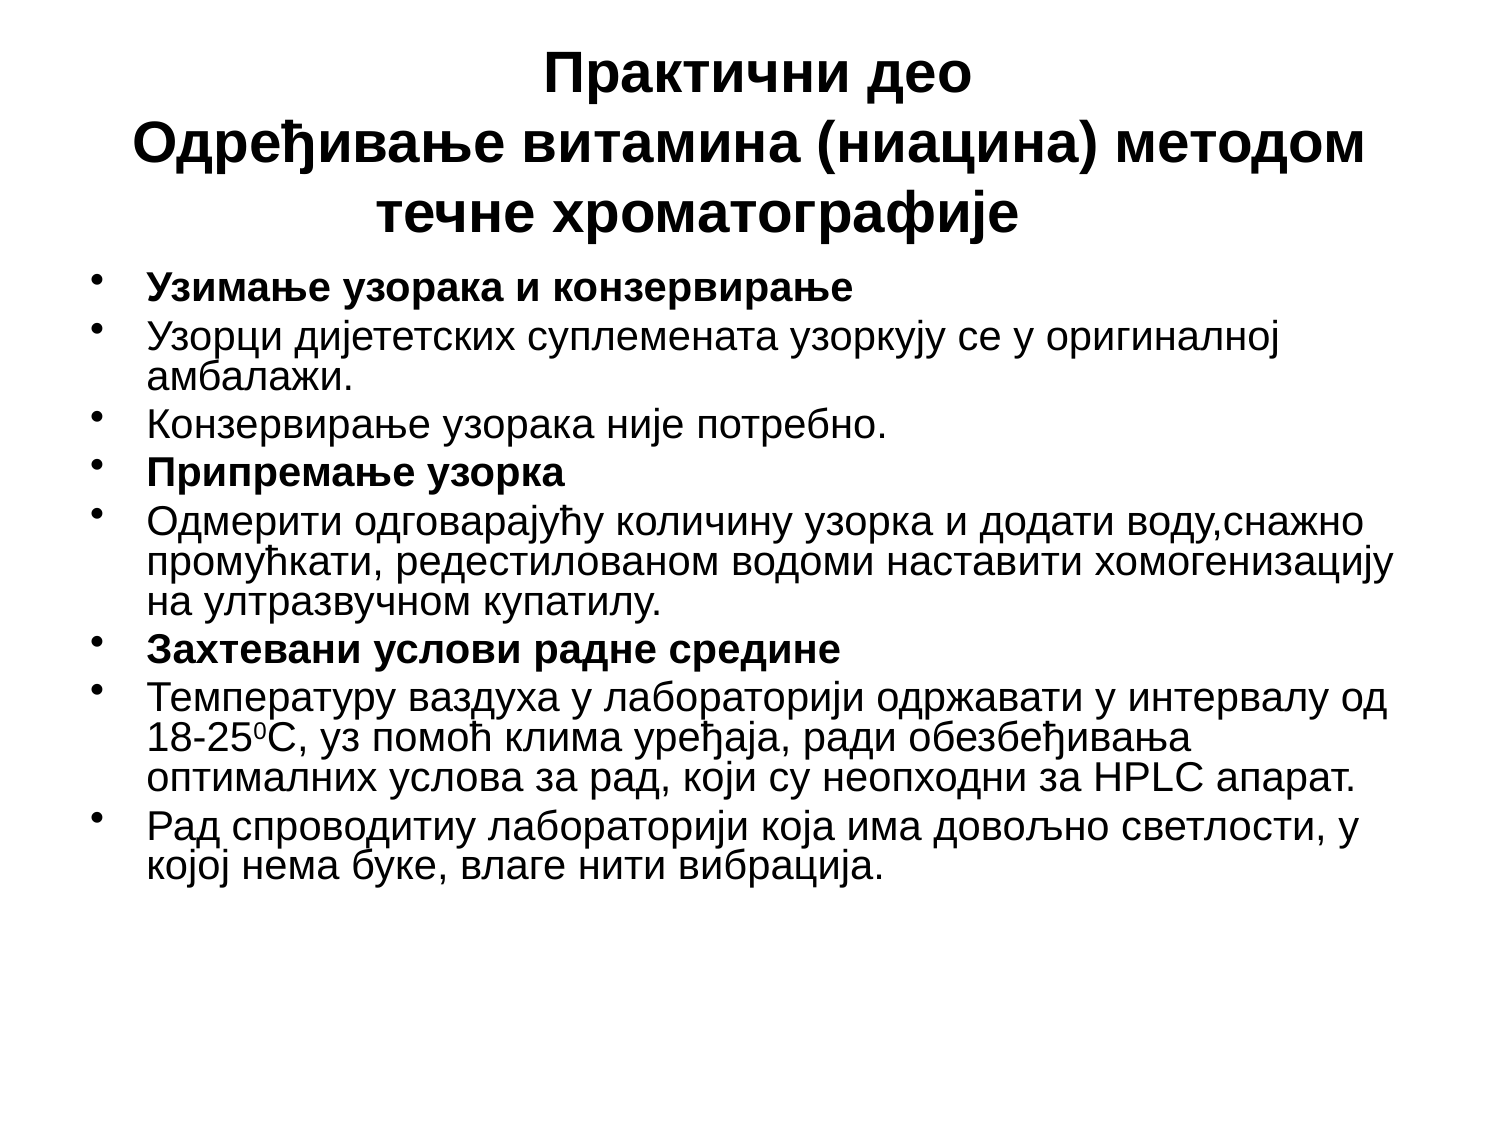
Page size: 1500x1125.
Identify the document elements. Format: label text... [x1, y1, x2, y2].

list Узимање узорака и конзервирање Узорци дијететских суплемената узоркују се у оригиналној амбалажи. Конзервирање узорака није потребно. Припремање узорка Одмерити одговарајућу количину узорка и додати воду,снажно промућкати, редестилованом водоми наставити хомогенизацију на ултразвучном купатилу. Захтевани услови радне средине Температуру ваздуха у лабораторији одржавати у интервалу од 18-250C, уз помоћ клима уређаја, ради обезбеђивања оптималних услова за рад, који су неопходни за HPLC апарат. Рад спроводитиу лабораторији која има довољно светлости, у којој нема буке, влаге нити вибрација. [74, 262, 1426, 1006]
title Практични део Одређивање витамина (ниацина) методом течне хроматографије [74, 44, 1426, 233]
